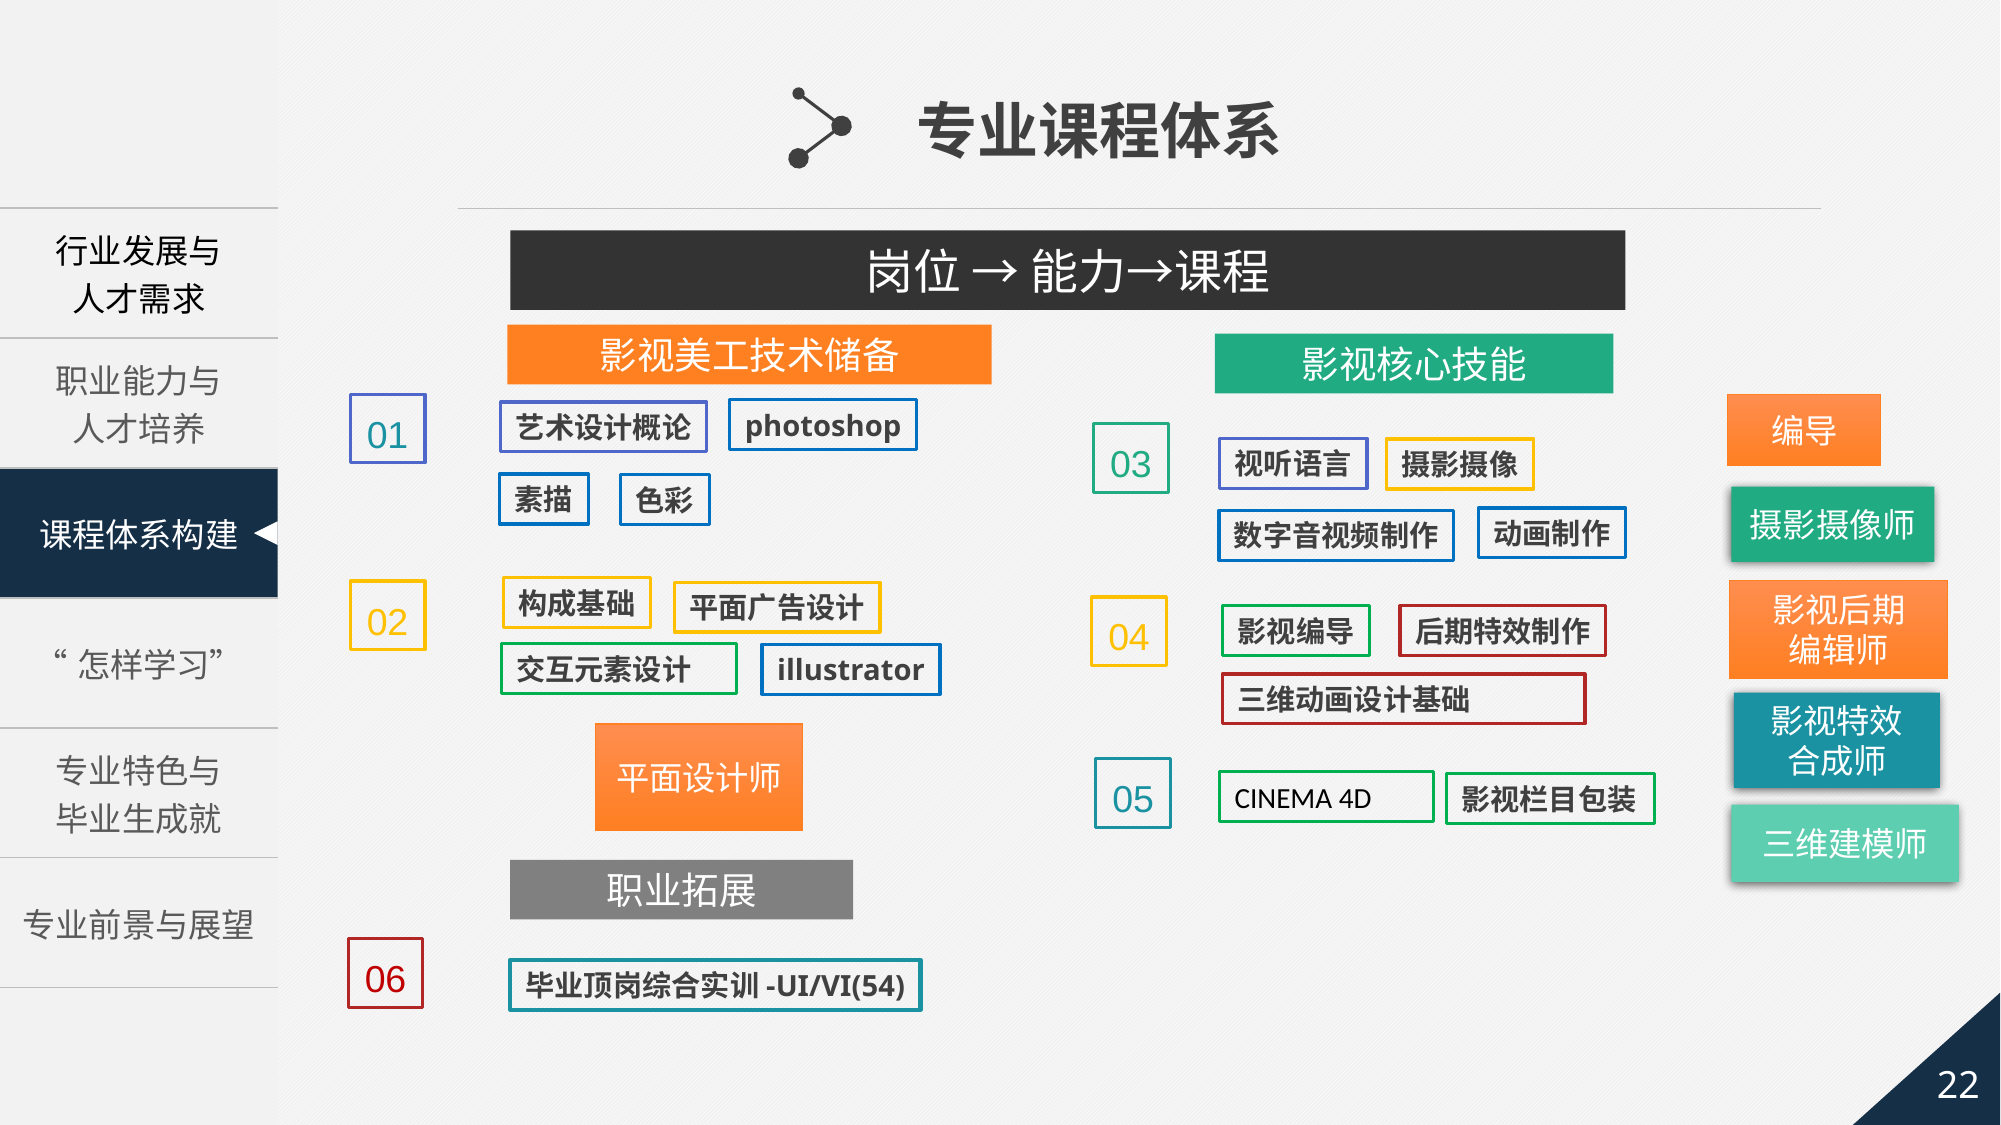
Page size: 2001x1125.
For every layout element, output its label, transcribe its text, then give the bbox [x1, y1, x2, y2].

text_box 影视特效 合成师 [1733, 692, 1940, 788]
text_box 三维建模师 [1731, 804, 1959, 882]
text_box 平面广告设计 [674, 582, 880, 633]
text_box 02 [350, 581, 426, 650]
text_box 毕业顶岗综合实训-UI/VI(54) [510, 959, 921, 1010]
text_box 岗位 → 能力→课程 [509, 229, 1626, 311]
text_box 动画制作 [1478, 507, 1626, 558]
text_box 三维动画设计基础 [1222, 673, 1585, 724]
text_box photoshop [729, 399, 917, 450]
text_box 视听语言 [1219, 438, 1367, 489]
text_box 交互元素设计 [501, 643, 737, 694]
text_box 影视栏目包装 [1446, 773, 1655, 824]
text_box 03 [1093, 423, 1169, 493]
text_box illustrator [762, 644, 940, 695]
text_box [798, 93, 842, 159]
text_box 素描 [499, 474, 589, 524]
text_box 影视后期 编辑师 [1729, 580, 1948, 679]
text_box 平面设计师 [595, 723, 803, 831]
text_box 影视编导 [1222, 605, 1370, 656]
text_box 编导 [1727, 394, 1881, 466]
text_box 专业课程体系 [901, 84, 1298, 173]
text_box 数字音视频制作 [1218, 510, 1454, 561]
text_box 05 [1095, 758, 1171, 828]
text_box 影视美工技术储备 [506, 324, 993, 385]
text_box 职业拓展 [510, 859, 854, 920]
text_box 摄影摄像师 [1731, 486, 1935, 562]
text_box 影视核心技能 [1214, 333, 1614, 394]
text_box CINEMA 4D [1219, 771, 1434, 822]
text_box 06 [348, 938, 423, 1008]
text_box 摄影摄像 [1386, 438, 1534, 489]
text_box 色彩 [620, 474, 710, 525]
text_box 后期特效制作 [1400, 605, 1606, 656]
text_box 01 [350, 394, 426, 463]
text_box 04 [1091, 597, 1167, 666]
text_box 构成基础 [503, 577, 651, 628]
text_box 艺术设计概论 [500, 401, 707, 452]
